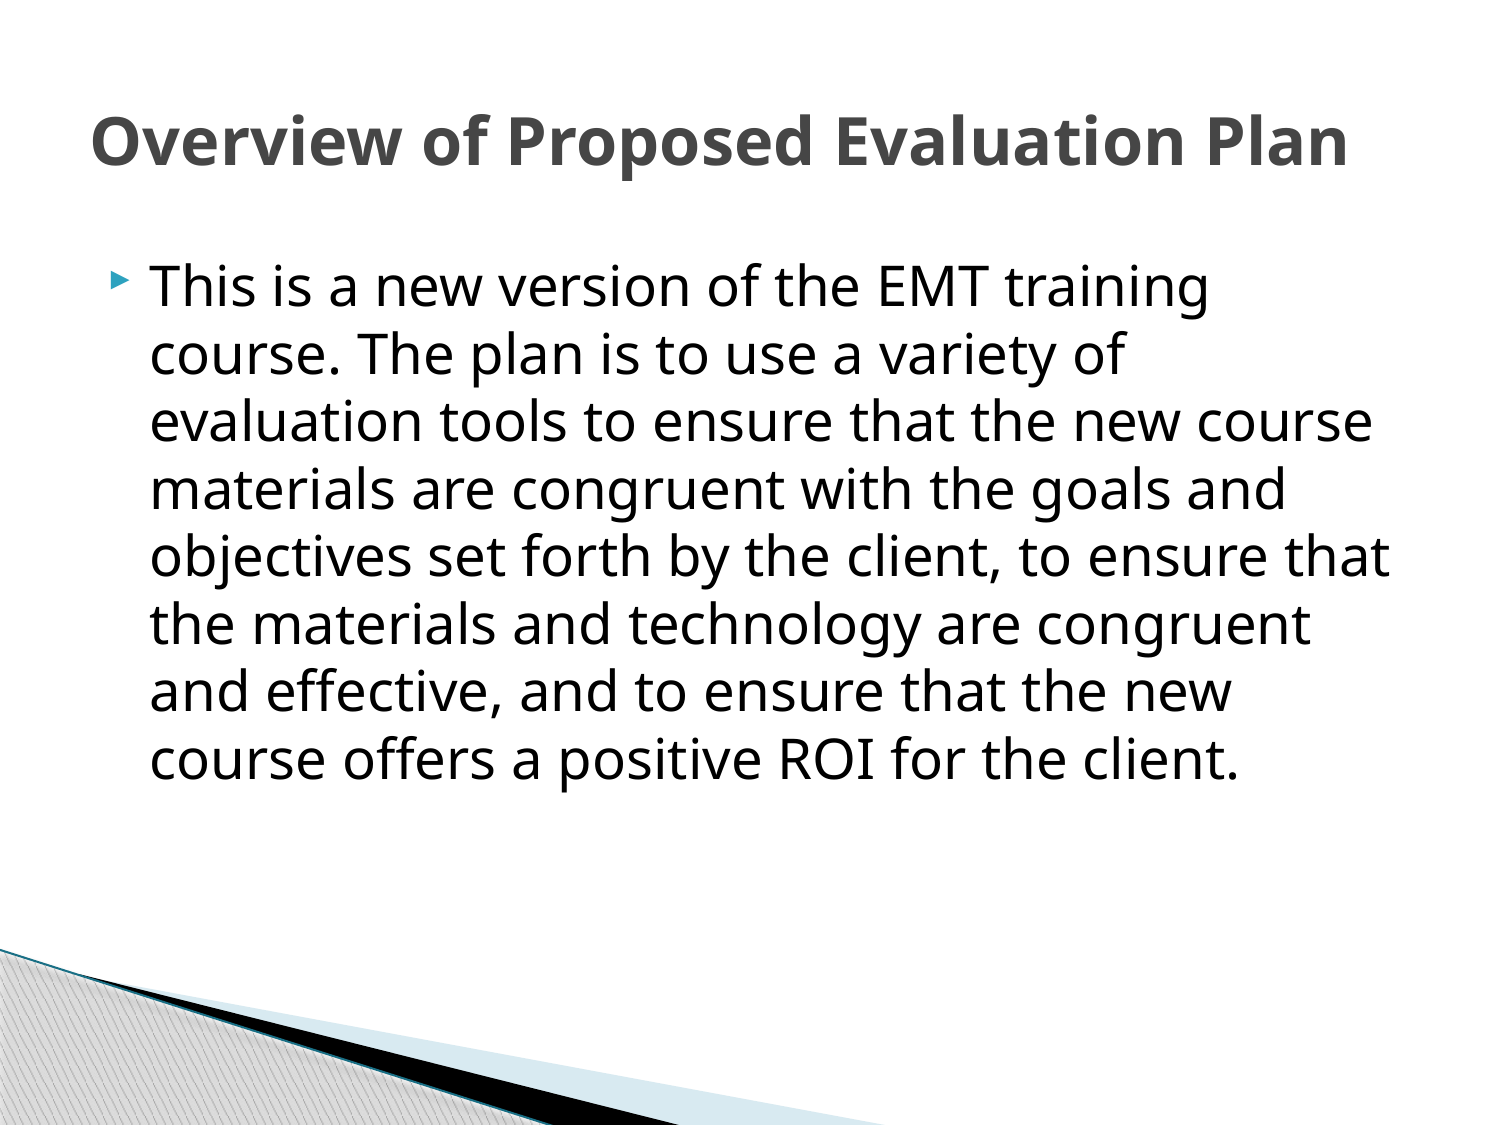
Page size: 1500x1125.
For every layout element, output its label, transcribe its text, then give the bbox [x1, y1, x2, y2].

title Overview of Proposed Evaluation Plan [75, 45, 1425, 233]
list This is a new version of the EMT training course. The plan is to use a variety of evaluation tools to ensure that the new course materials are congruent with the goals and objectives set forth by the client, to ensure that the materials and technology are congruent and effective, and to ensure that the new course offers a positive ROI for the client. [75, 243, 1425, 986]
